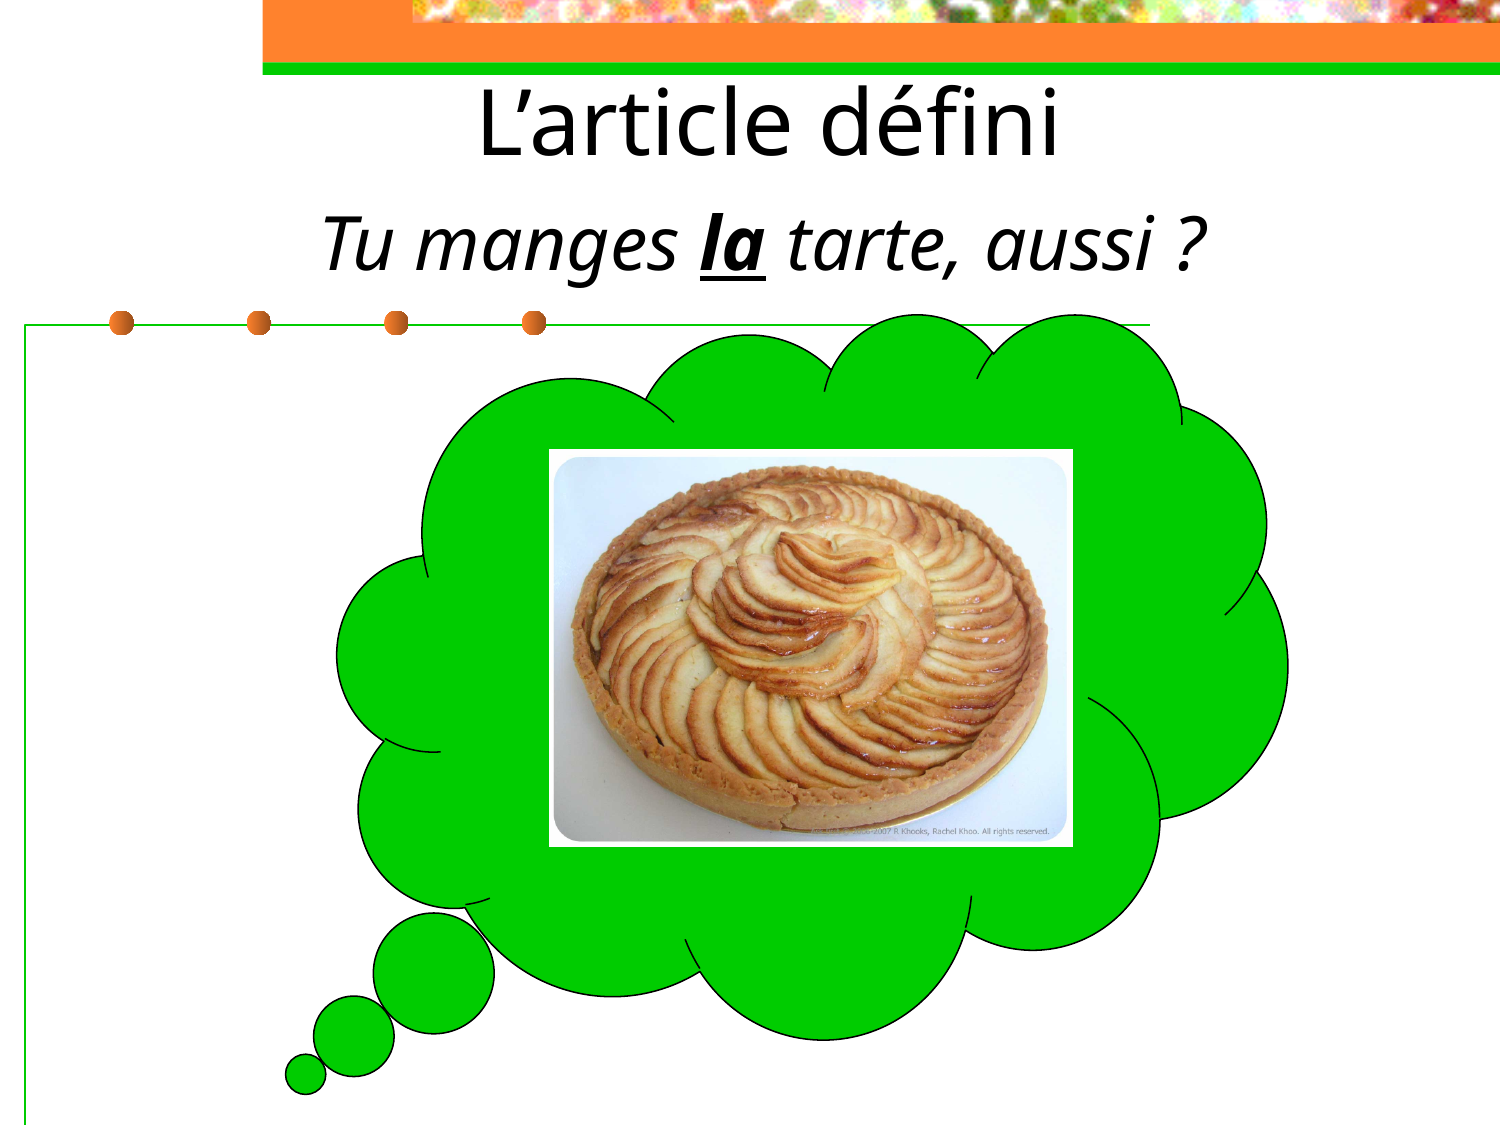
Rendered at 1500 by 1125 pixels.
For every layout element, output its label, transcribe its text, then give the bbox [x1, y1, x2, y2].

list Tu manges la tarte, aussi ? [125, 187, 1400, 300]
picture [412, 0, 1500, 23]
text_box [285, 314, 1288, 1095]
title L’article défini [100, 37, 1438, 200]
picture [549, 449, 1073, 847]
